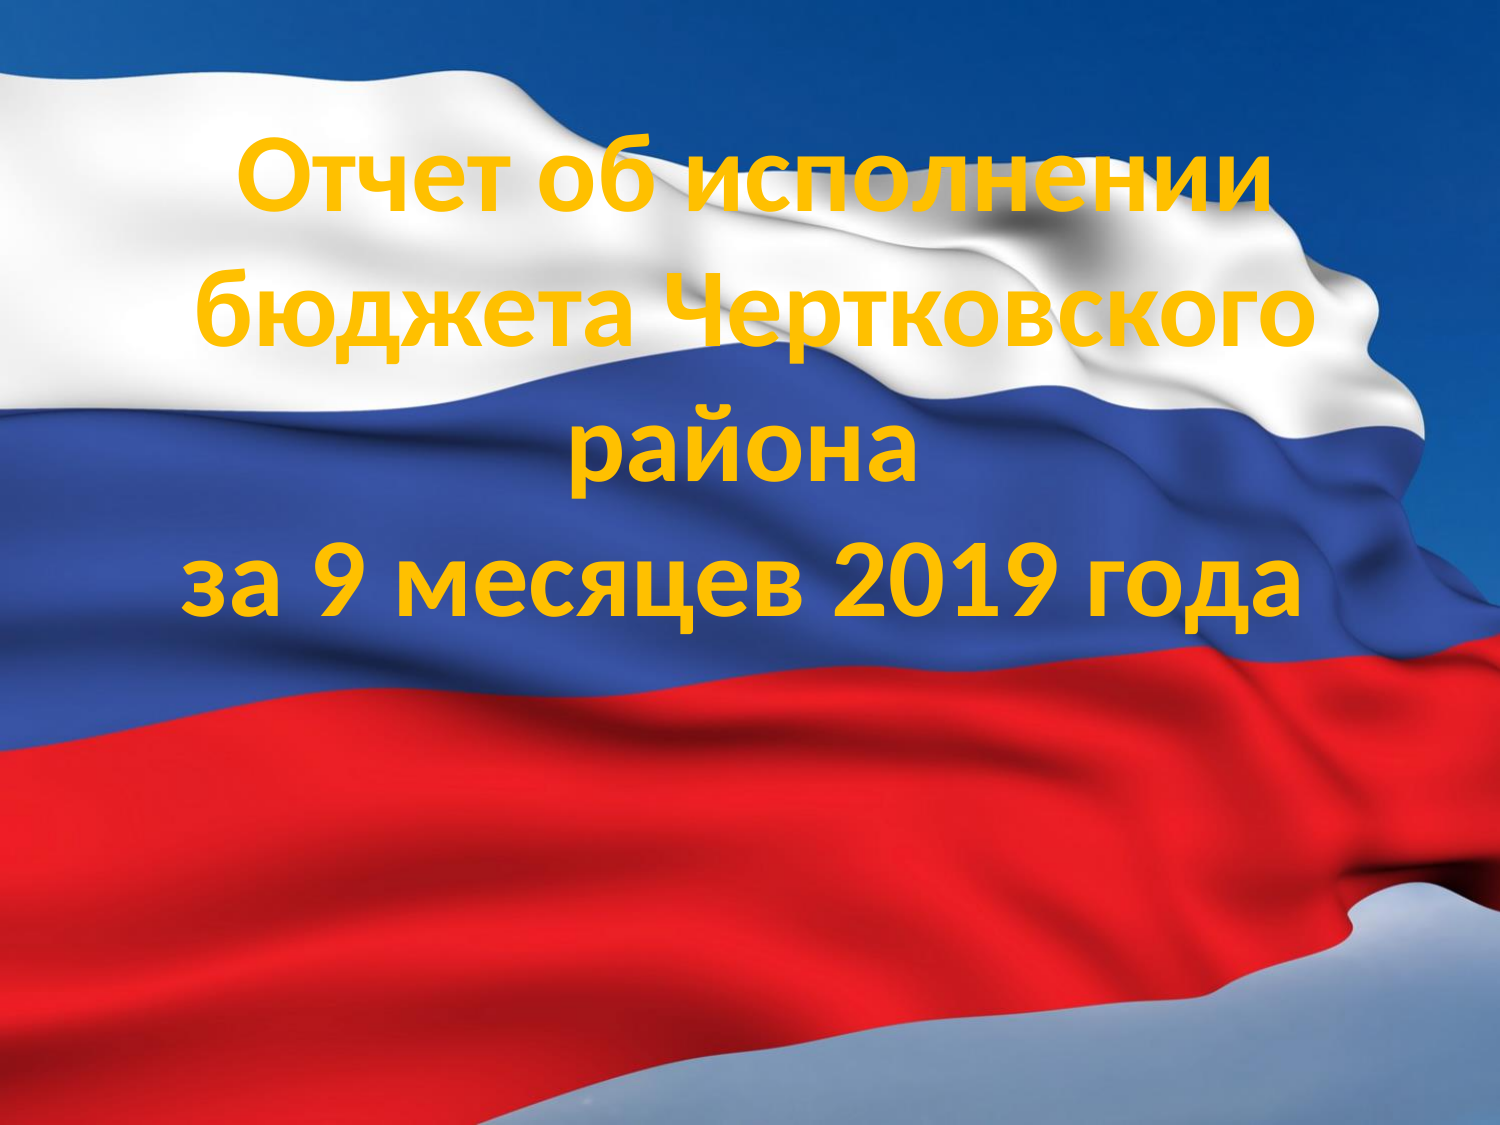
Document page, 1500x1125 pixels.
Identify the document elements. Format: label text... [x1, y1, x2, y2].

picture [0, 0, 1500, 1125]
title Отчет об исполнении бюджета Чертковского района за 9 месяцев 2019 года [49, 49, 1463, 688]
